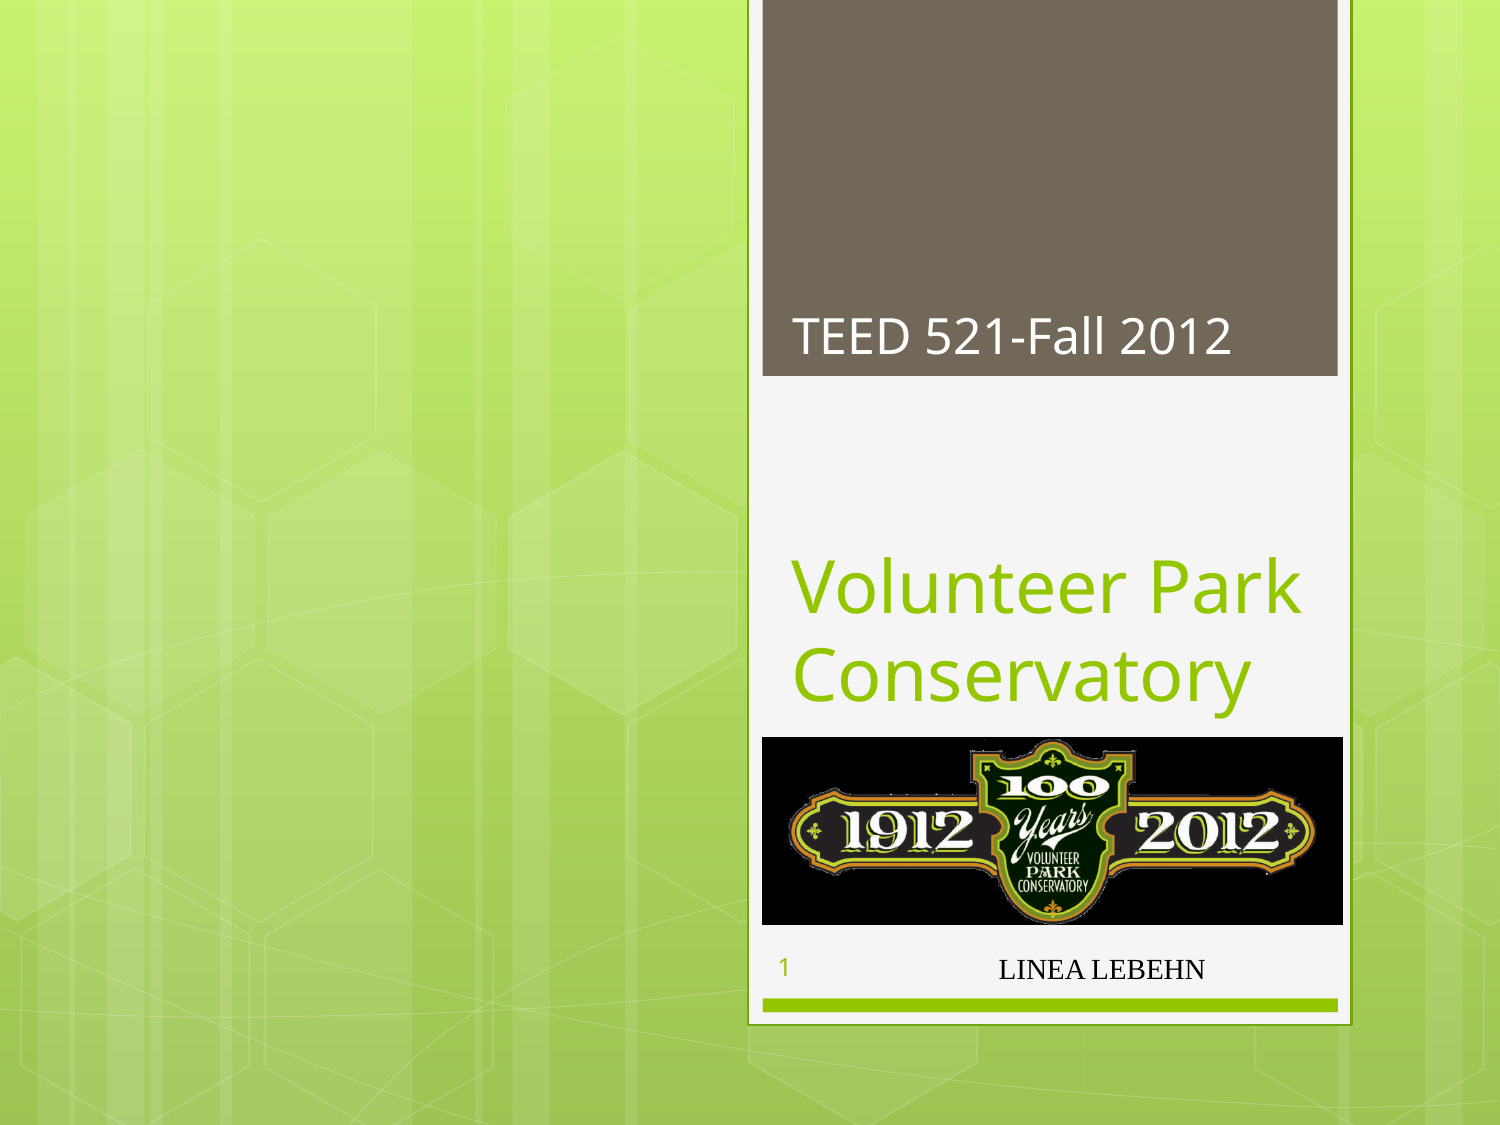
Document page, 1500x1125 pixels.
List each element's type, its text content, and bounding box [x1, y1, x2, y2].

footer LINEA LEBEHN [870, 938, 1335, 999]
picture [762, 737, 1344, 926]
slide_number TEED 521-Fall 2012 [777, 248, 1263, 372]
title Volunteer Park Conservatory [776, 444, 1320, 724]
slide_number 1 [762, 938, 869, 999]
